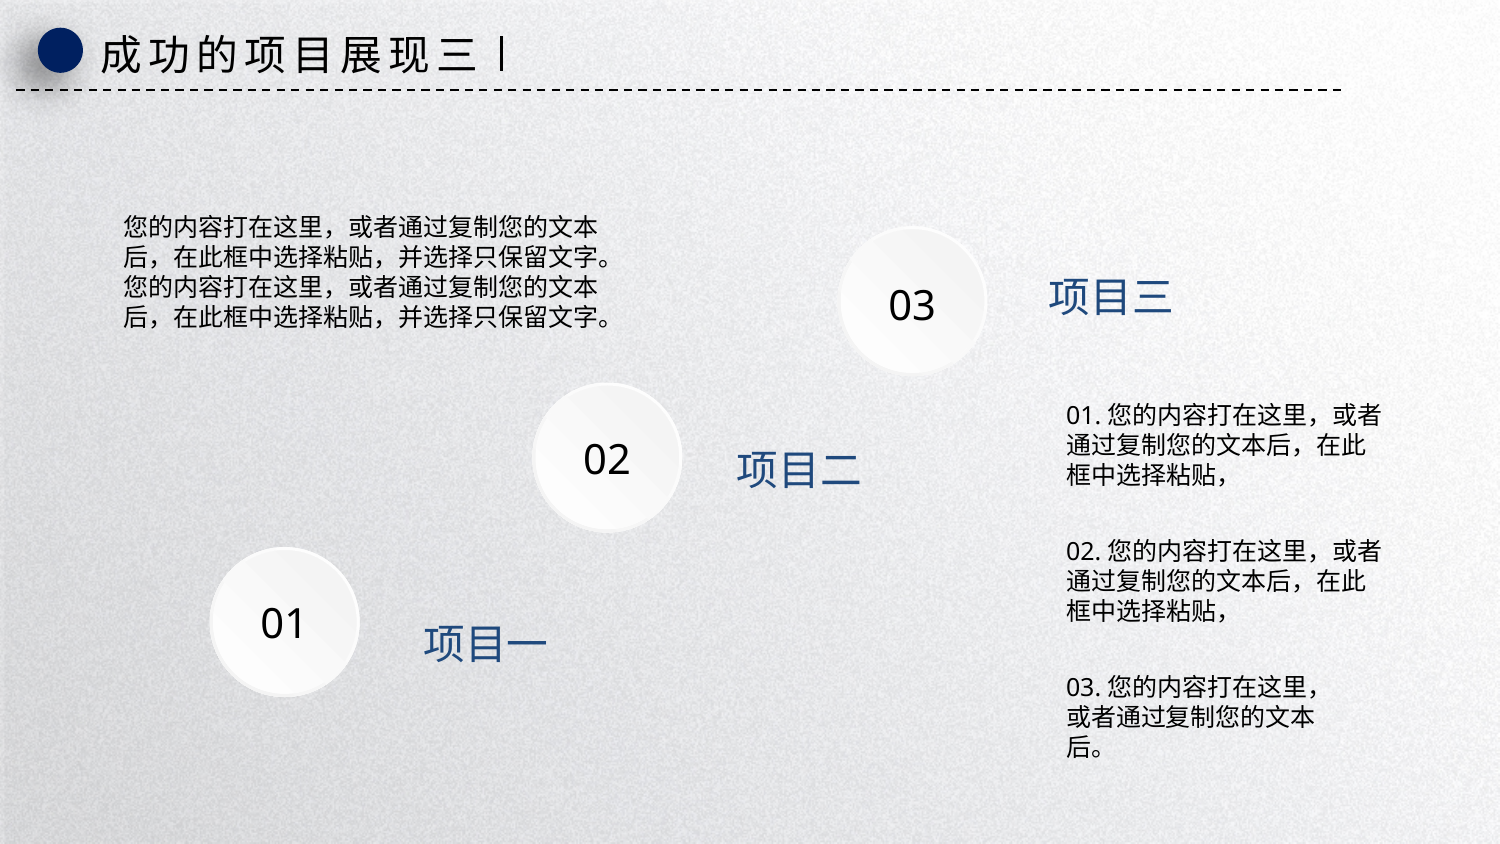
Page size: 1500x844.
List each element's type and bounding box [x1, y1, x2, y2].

picture [0, 0, 1500, 844]
text_box [209, 546, 360, 698]
text_box [532, 382, 683, 533]
text_box [837, 225, 988, 377]
